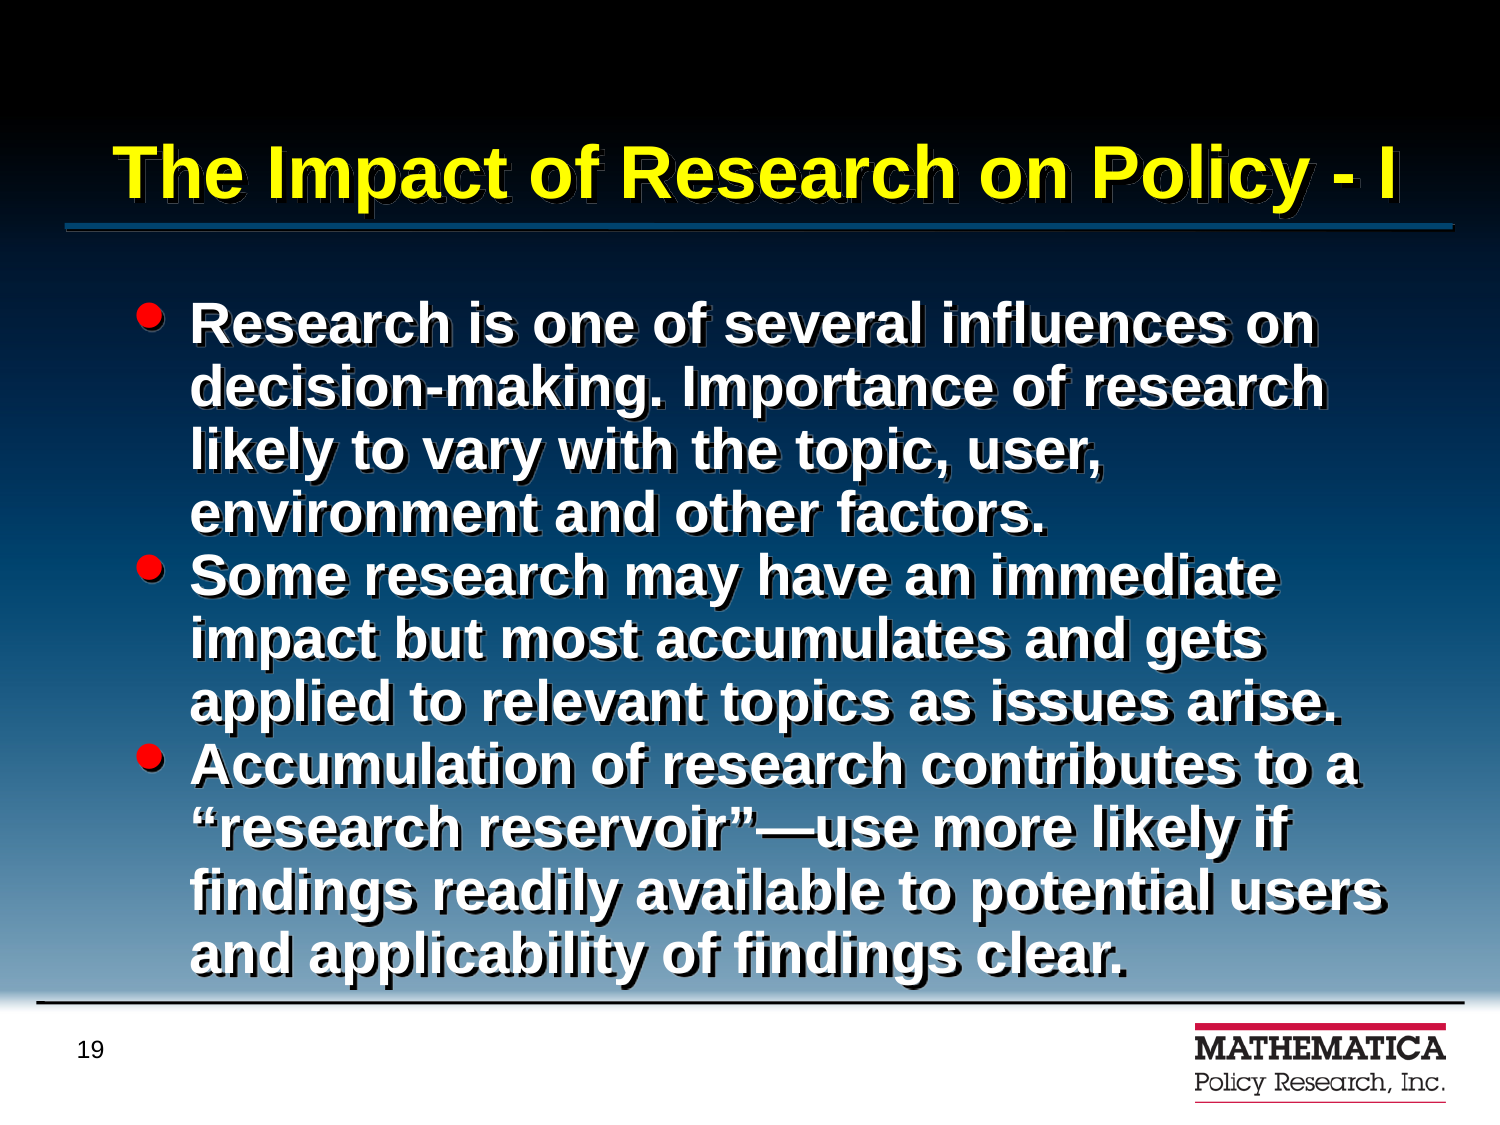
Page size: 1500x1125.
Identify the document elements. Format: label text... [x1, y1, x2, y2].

list Research is one of several influences on decision-making. Importance of research likely to vary with the topic, user, environment and other factors. Some research may have an immediate impact but most accumulates and gets applied to relevant topics as issues arise. Accumulation of research contributes to a “research reservoir”—use more likely if findings readily available to potential users and applicability of findings clear. [83, 301, 1436, 978]
title The Impact of Research on Policy - I [62, 33, 1450, 222]
picture [0, 0, 1500, 1125]
